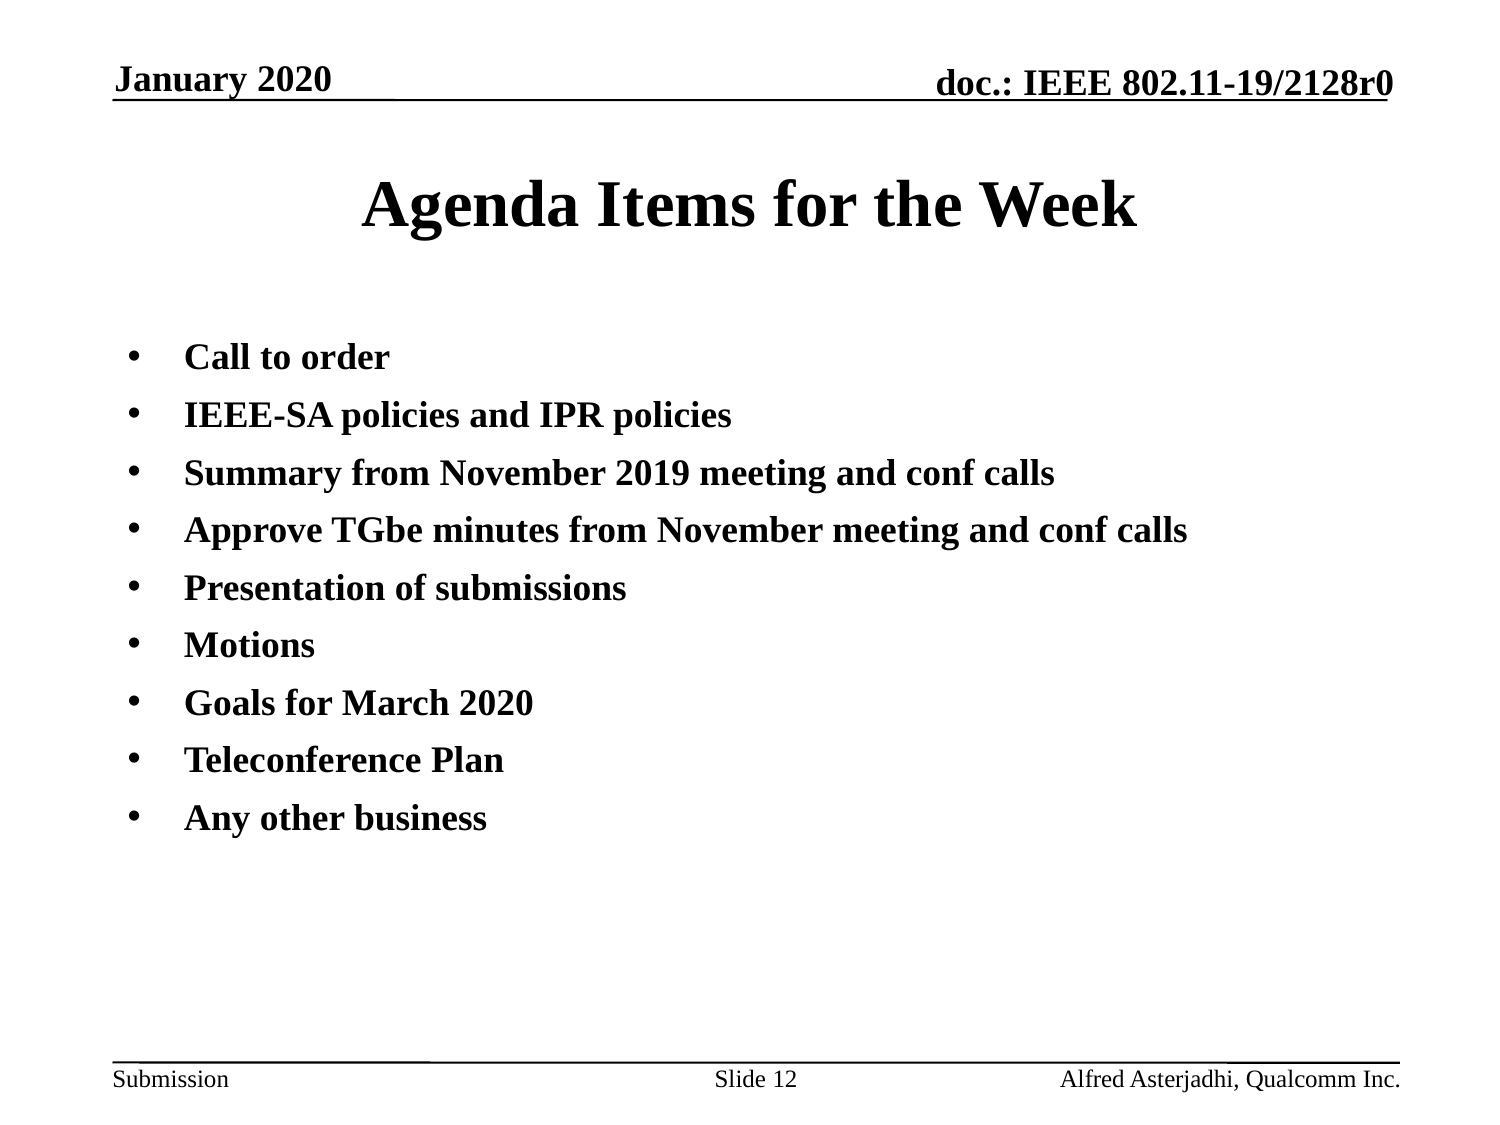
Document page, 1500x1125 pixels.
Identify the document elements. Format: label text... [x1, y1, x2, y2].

footer Alfred Asterjadhi, Qualcomm Inc. [878, 1061, 1402, 1093]
slide_number Slide 12 [712, 1061, 800, 1123]
list Call to order IEEE-SA policies and IPR policies Summary from November 2019 meeting and conf calls Approve TGbe minutes from November meeting and conf calls Presentation of submissions Motions Goals for March 2020 Teleconference Plan Any other business [112, 324, 1388, 1000]
title Agenda Items for the Week [112, 112, 1388, 288]
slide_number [114, 54, 493, 100]
